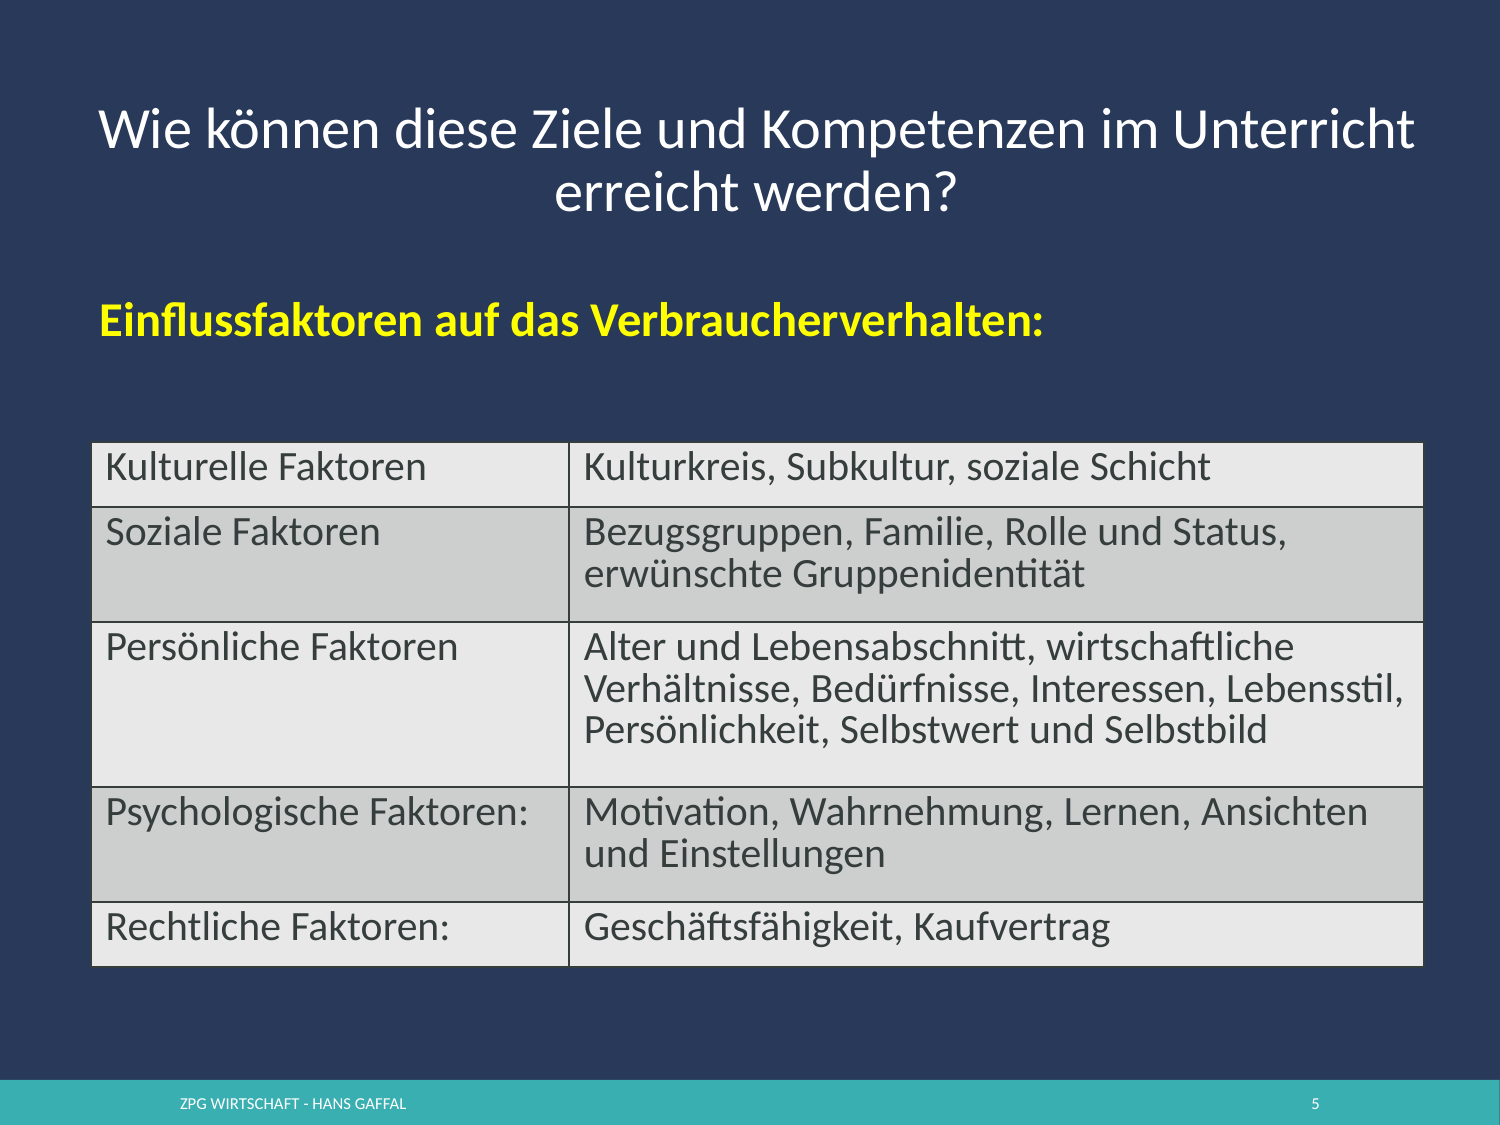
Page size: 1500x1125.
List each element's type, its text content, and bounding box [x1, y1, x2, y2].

table_cell Persönliche Faktoren [92, 623, 568, 786]
list Einflussfaktoren auf das Verbraucherverhalten: [77, 286, 1425, 418]
table_cell Bezugsgruppen, Familie, Rolle und Status, erwünschte Gruppenidentität [570, 508, 1423, 621]
table_cell Psychologische Faktoren: [92, 788, 568, 901]
title Wie können diese Ziele und Kompetenzen im Unterricht erreicht werden? [77, 29, 1438, 232]
table_cell Soziale Faktoren [92, 508, 568, 621]
table_cell Motivation, Wahrnehmung, Lernen, Ansichten und Einstellungen [570, 788, 1423, 901]
table_cell Rechtliche Faktoren: [92, 903, 568, 966]
table_header Kulturelle Faktoren [92, 443, 568, 506]
table_cell Geschäftsfähigkeit, Kaufvertrag [570, 903, 1423, 966]
slide_number 5 [1256, 1083, 1336, 1122]
footer ZPG Wirtschaft - Hans Gaffal [165, 1083, 1046, 1122]
table_header Kulturkreis, Subkultur, soziale Schicht [570, 443, 1423, 506]
table_cell Alter und Lebensabschnitt, wirtschaftliche Verhältnisse, Bedürfnisse, Interessen, Lebensstil, Persönlichkeit, Selbstwert und Selbstbild [570, 623, 1423, 786]
